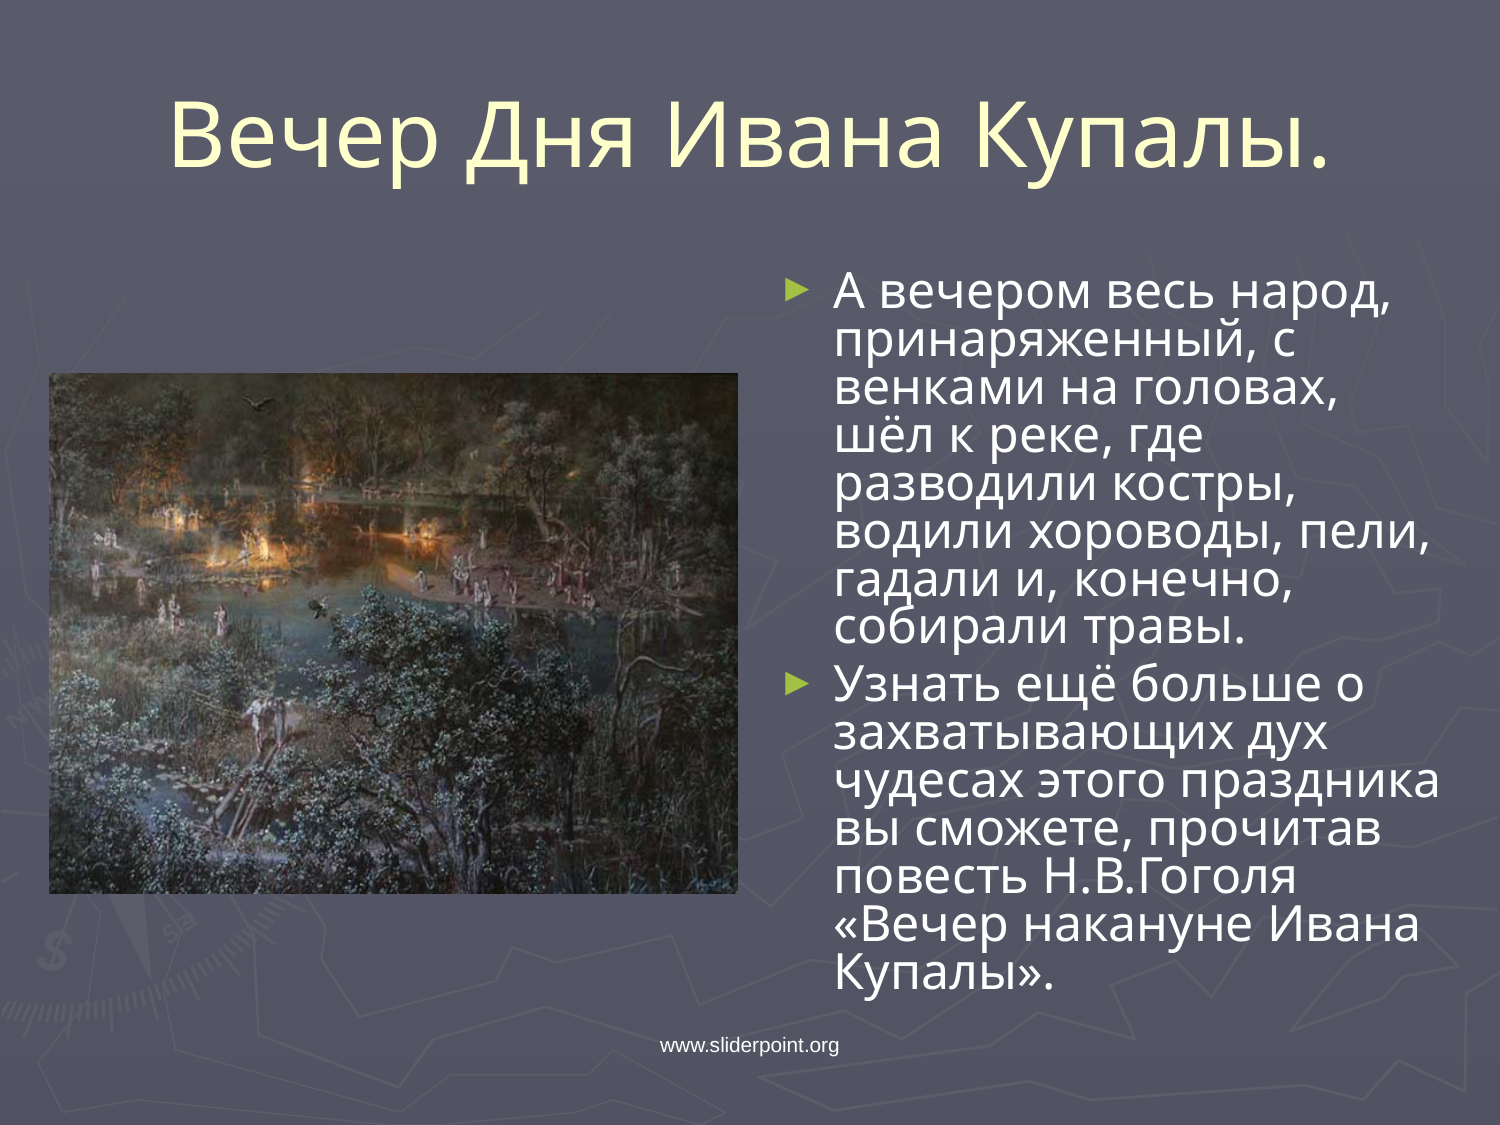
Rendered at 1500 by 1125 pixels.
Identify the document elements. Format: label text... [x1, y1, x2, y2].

footer www.sliderpoint.org [512, 1024, 988, 1103]
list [49, 373, 738, 894]
list А вечером весь народ, принаряженный, с венками на головах, шёл к реке, где разводили костры, водили хороводы, пели, гадали и, конечно, собирали травы. Узнать ещё больше о захватывающих дух чудесах этого праздника вы сможете, прочитав повесть Н.В.Гоголя «Вечер накануне Ивана Купалы». [762, 262, 1460, 1012]
title Вечер Дня Ивана Купалы. [49, 37, 1451, 226]
